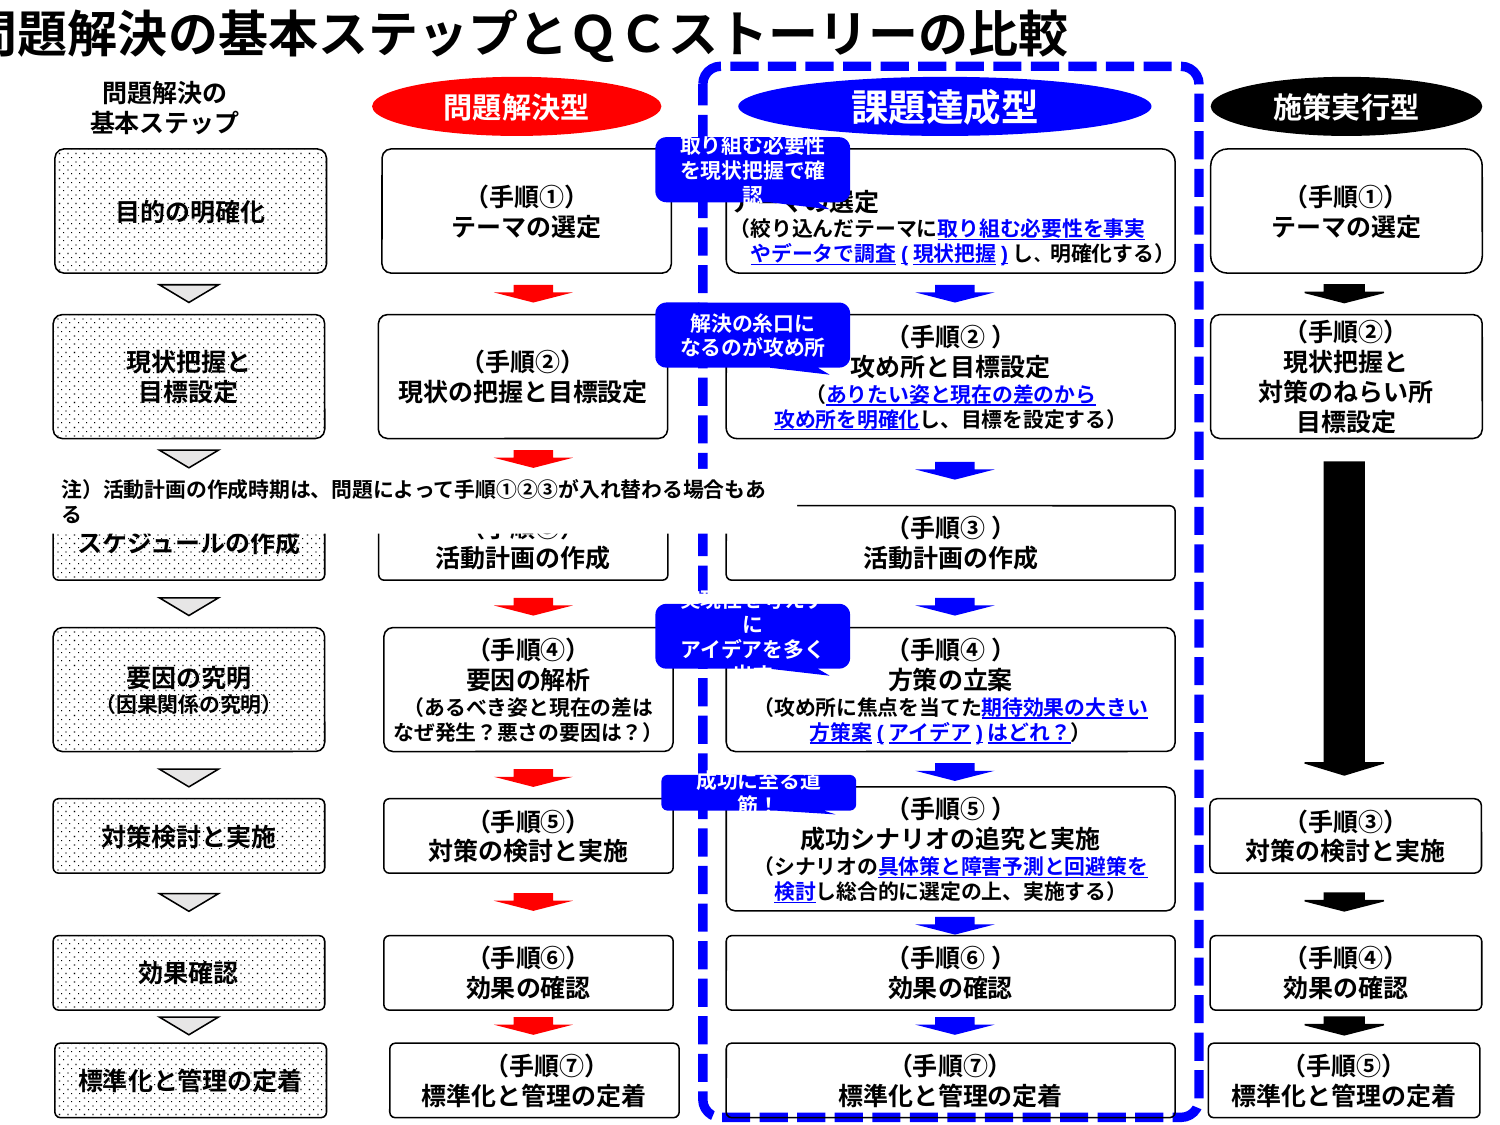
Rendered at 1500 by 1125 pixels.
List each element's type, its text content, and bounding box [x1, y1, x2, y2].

text_box [159, 597, 219, 616]
text_box [1304, 893, 1384, 911]
text_box [1304, 284, 1384, 303]
text_box 要因の究明 （因果関係の究明） [53, 627, 325, 752]
text_box （手順⑤ ） 成功シナリオの追究と実施 （シナリオの具体策と障害予測と回避策を 検討し総合的に選定の上、実施する） [726, 786, 1176, 911]
text_box [915, 763, 995, 781]
text_box [159, 450, 219, 468]
text_box [493, 769, 573, 787]
text_box （手順③ ） 活動計画の作成 [726, 505, 1176, 581]
text_box 成功に至る道筋！ [660, 773, 858, 816]
text_box （手順④） 要因の解析 （あるべき姿と現在の差は なぜ発生？悪さの要因は？） [383, 627, 674, 752]
text_box 問題解決の 基本ステップ [47, 77, 283, 138]
text_box [493, 284, 573, 303]
text_box [915, 597, 995, 616]
text_box （手順⑤） 対策の検討と実施 [383, 798, 674, 874]
text_box （手順③） 活動計画の作成 [378, 534, 668, 581]
text_box （手順⑥） 効果の確認 [383, 935, 674, 1011]
text_box 実現性を考えずに アイデアを多く出す [654, 602, 852, 677]
text_box （手順②） 現状の把握と目標設定 [378, 314, 668, 439]
text_box スケジュールの作成 [53, 534, 325, 581]
text_box （手順② ） 攻め所と目標設定 （ありたい姿と現在の差のから 攻め所を明確化し、目標を設定する） [726, 314, 1176, 439]
text_box [702, 66, 1199, 1118]
text_box 課題達成型 [738, 76, 1152, 136]
text_box 対策検討と実施 [53, 798, 325, 874]
text_box （手順①） テーマの選定 [381, 148, 672, 274]
text_box （手順①） テーマの選定 （絞り込んだテーマに取り組む必要性を事実 やデータで調査(現状把握)し、明確化する） [726, 148, 1176, 274]
text_box 解決の糸口に なるのが攻め所 [654, 301, 852, 376]
text_box （手順④ ） 方策の立案 （攻め所に焦点を当てた期待効果の大きい 方策案(アイデア)はどれ？） [726, 627, 1176, 752]
text_box [159, 769, 219, 787]
text_box （手順⑤） 標準化と管理の定着 [1208, 1043, 1480, 1118]
text_box 問題解決型 [372, 76, 662, 136]
text_box 施策実行型 [1210, 76, 1483, 136]
text_box [493, 1017, 573, 1035]
text_box （手順②） 現状把握と 対策のねらい所 目標設定 [1210, 314, 1483, 439]
text_box 現状把握と 目標設定 [53, 314, 325, 439]
text_box [915, 916, 995, 935]
text_box [159, 893, 219, 912]
text_box 目的の明確化 [54, 148, 327, 274]
text_box （手順⑦） 標準化と管理の定着 [726, 1043, 1176, 1118]
text_box 注）活動計画の作成時期は、問題によって手順①②③が入れ替わる場合もある [47, 468, 798, 534]
text_box （手順⑦） 標準化と管理の定着 [389, 1043, 680, 1118]
text_box 問題解決の基本ステップとＱＣストーリーの比較 [0, 0, 1083, 71]
text_box （手順⑥ ） 効果の確認 [726, 935, 1176, 1011]
text_box [493, 450, 573, 468]
text_box [493, 893, 573, 911]
text_box [159, 1017, 219, 1035]
text_box （手順①） テーマの選定 [1210, 148, 1483, 274]
text_box 効果確認 [53, 935, 325, 1011]
text_box [1304, 1017, 1384, 1035]
text_box [1304, 462, 1384, 775]
text_box [159, 284, 219, 303]
text_box 取り組む必要性を現状把握で確認 [654, 136, 852, 211]
text_box [915, 461, 995, 480]
text_box [915, 284, 995, 303]
text_box [915, 1017, 995, 1035]
text_box （手順③） 対策の検討と実施 [1209, 798, 1482, 874]
text_box [493, 597, 573, 616]
text_box 標準化と管理の定着 [54, 1043, 327, 1118]
text_box （手順④） 効果の確認 [1210, 935, 1482, 1011]
